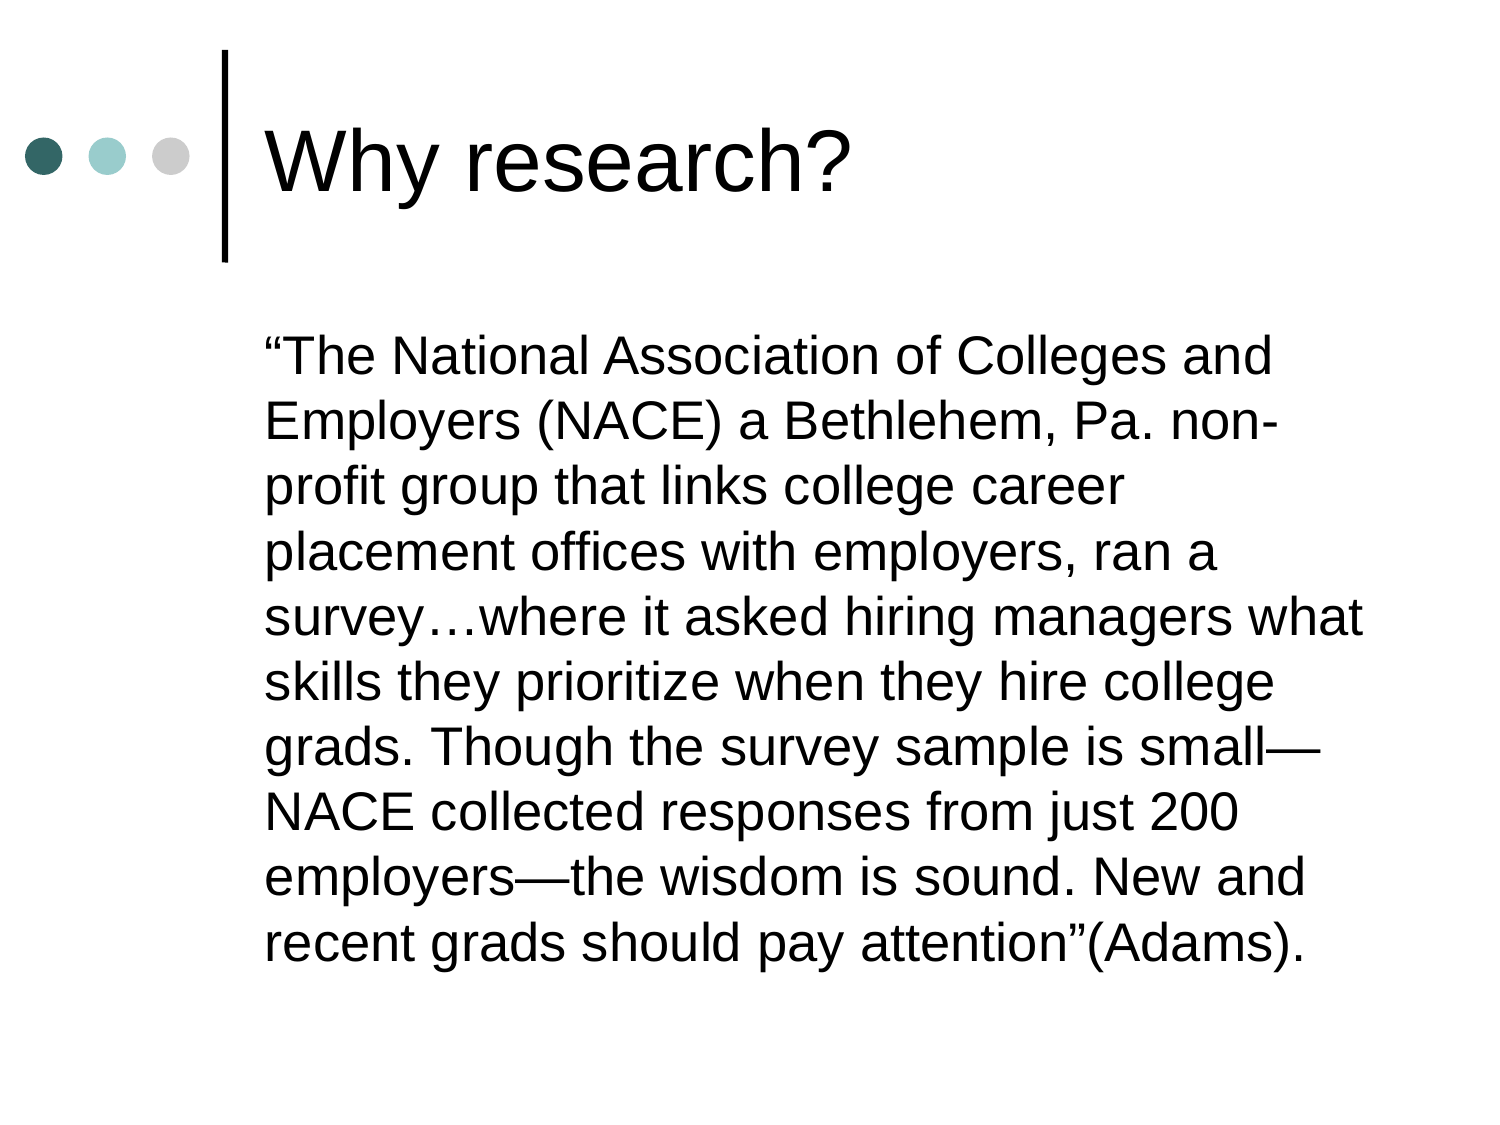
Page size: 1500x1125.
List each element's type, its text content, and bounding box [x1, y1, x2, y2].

list “The National Association of Colleges and Employers (NACE) a Bethlehem, Pa. non-profit group that links college career placement offices with employers, ran a survey…where it asked hiring managers what skills they prioritize when they hire college grads. Though the survey sample is small—NACE collected responses from just 200 employers—the wisdom is sound. New and recent grads should pay attention”(Adams). [249, 312, 1400, 988]
title Why research? [249, 31, 1400, 282]
